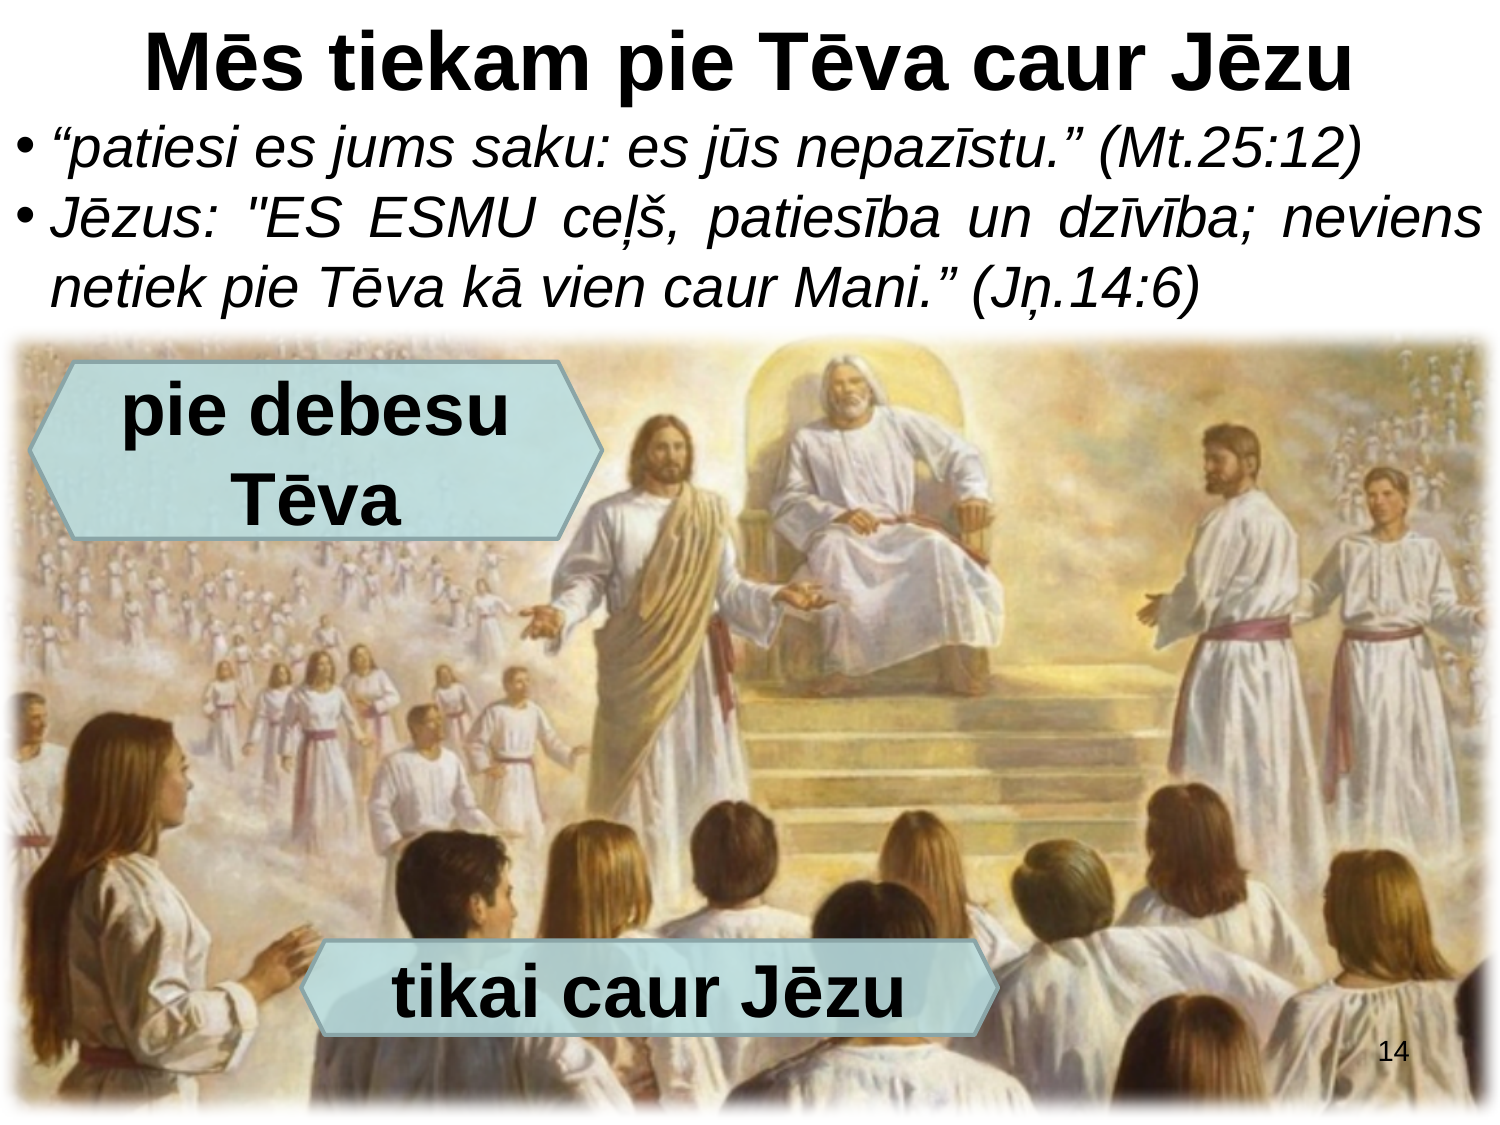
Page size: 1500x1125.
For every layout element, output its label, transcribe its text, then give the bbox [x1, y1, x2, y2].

text_box “patiesi es jums saku: es jūs nepazīstu.” (Mt.25:12) Jēzus: "ES ESMU ceļš, patiesība un dzīvība; neviens netiek pie Tēva kā vien caur Mani.” (Jņ.14:6) [0, 101, 1500, 208]
picture [0, 325, 1500, 1121]
title Mēs tiekam pie Tēva caur Jēzu [0, 0, 1500, 101]
